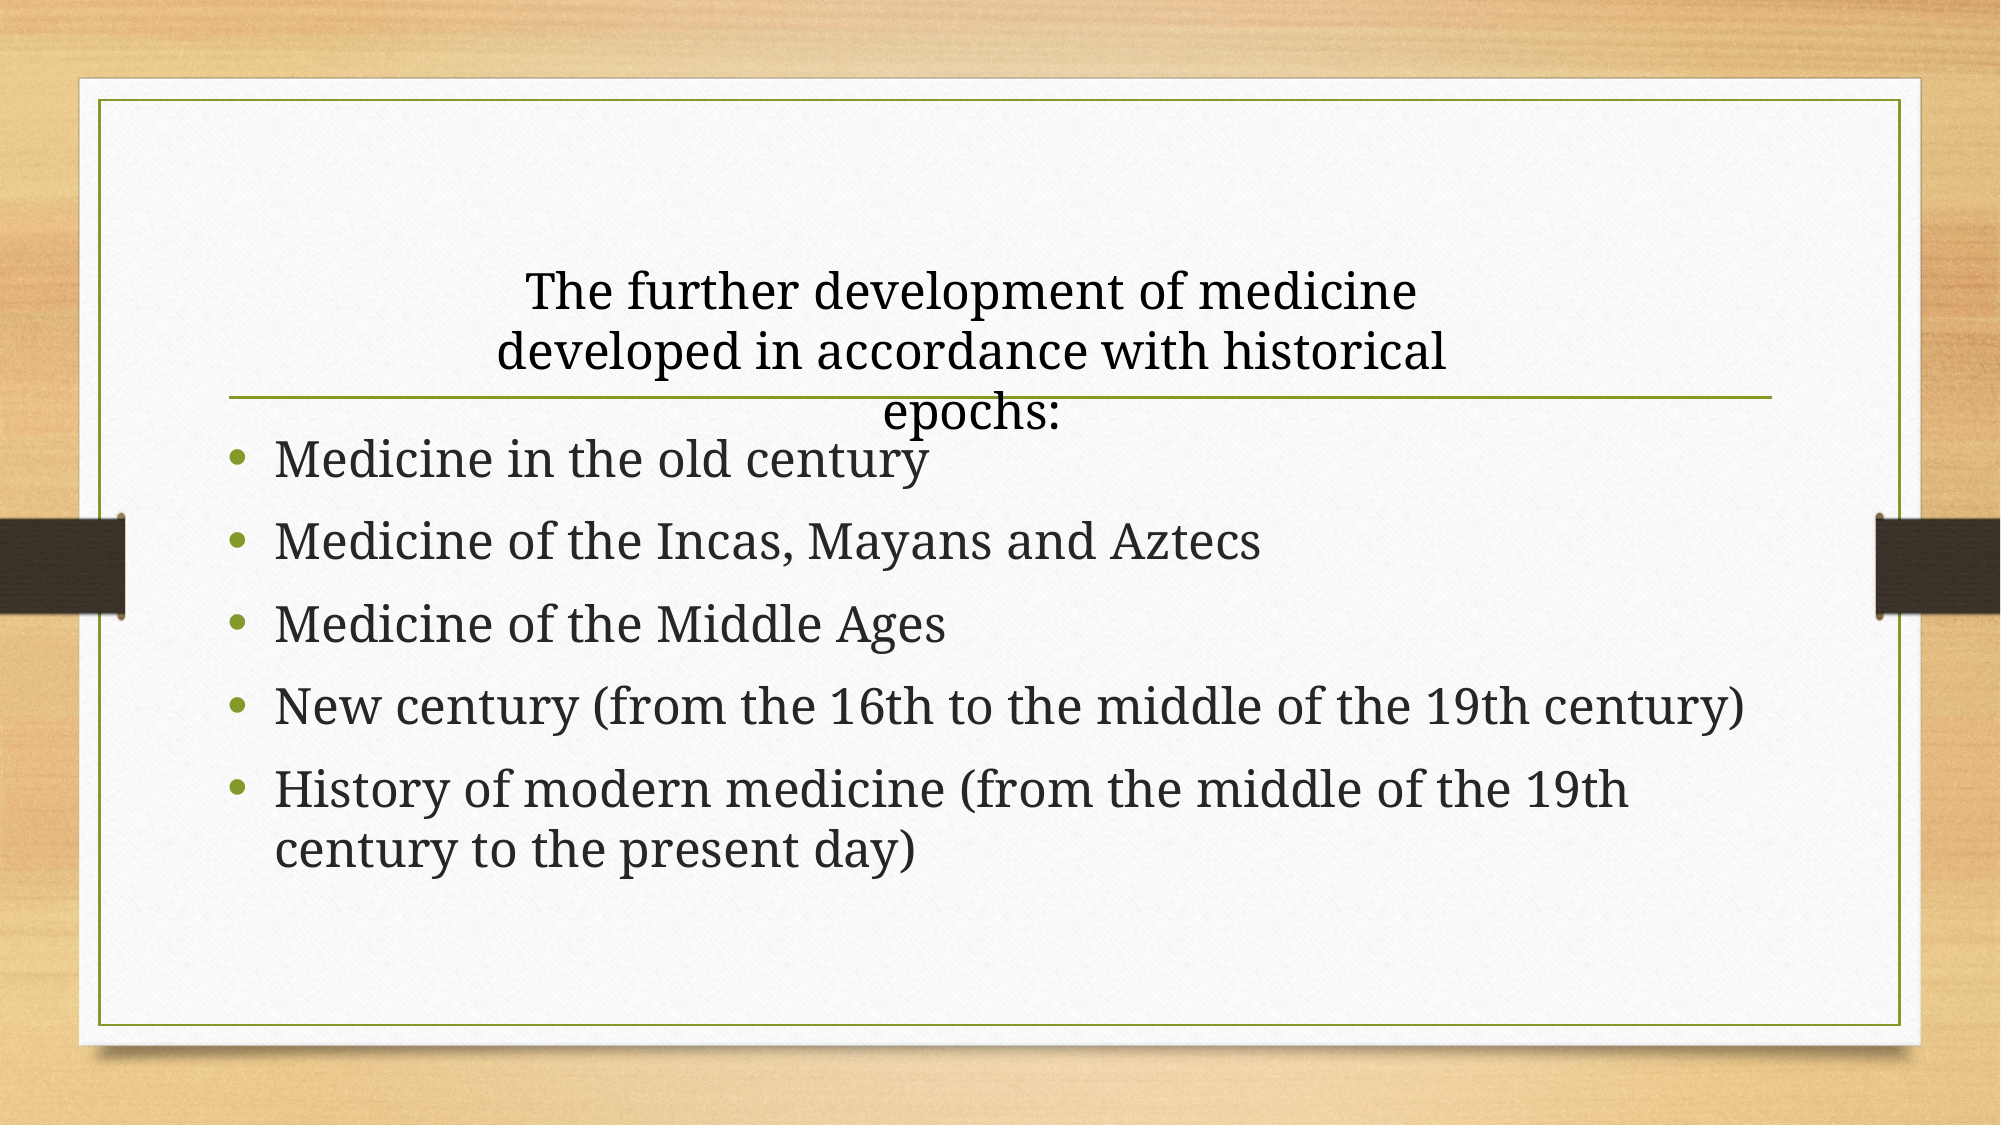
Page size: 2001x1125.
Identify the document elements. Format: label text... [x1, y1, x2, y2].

text_box The further development of medicine developed in accordance with historical epochs: [429, 252, 1515, 448]
list Medicine in the old century Medicine of the Incas, Mayans and Aztecs Medicine of the Middle Ages New century (from the 16th to the middle of the 19th century) History of modern medicine (from the middle of the 19th century to the present day) [212, 419, 1788, 964]
picture [0, 0, 2001, 1125]
